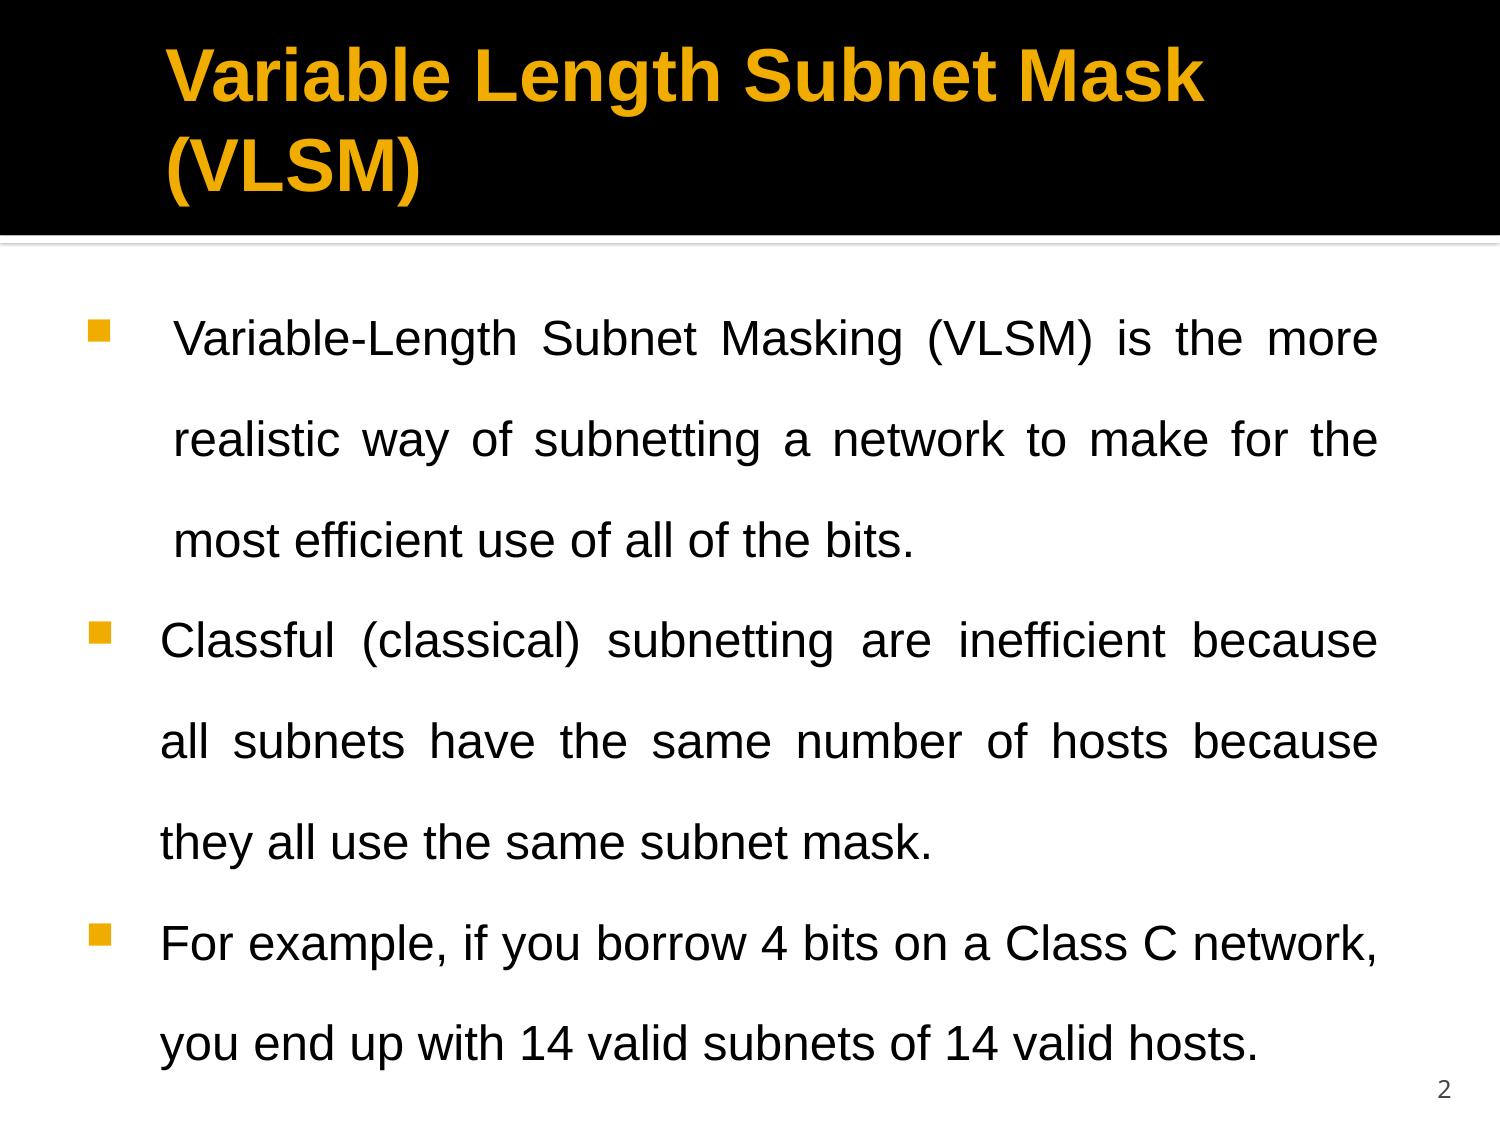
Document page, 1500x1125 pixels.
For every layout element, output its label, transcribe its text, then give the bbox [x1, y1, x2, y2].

list Variable-Length Subnet Masking (VLSM) is the more realistic way of subnetting a network to make for the most efficient use of all of the bits. Classful (classical) subnetting are inefficient because all subnets have the same number of hosts because they all use the same subnet mask. For example, if you borrow 4 bits on a Class C network, you end up with 14 valid subnets of 14 valid hosts. [75, 249, 1396, 1100]
title Variable Length Subnet Mask (VLSM) [150, 45, 1425, 188]
slide_number 2 [1345, 1062, 1467, 1108]
